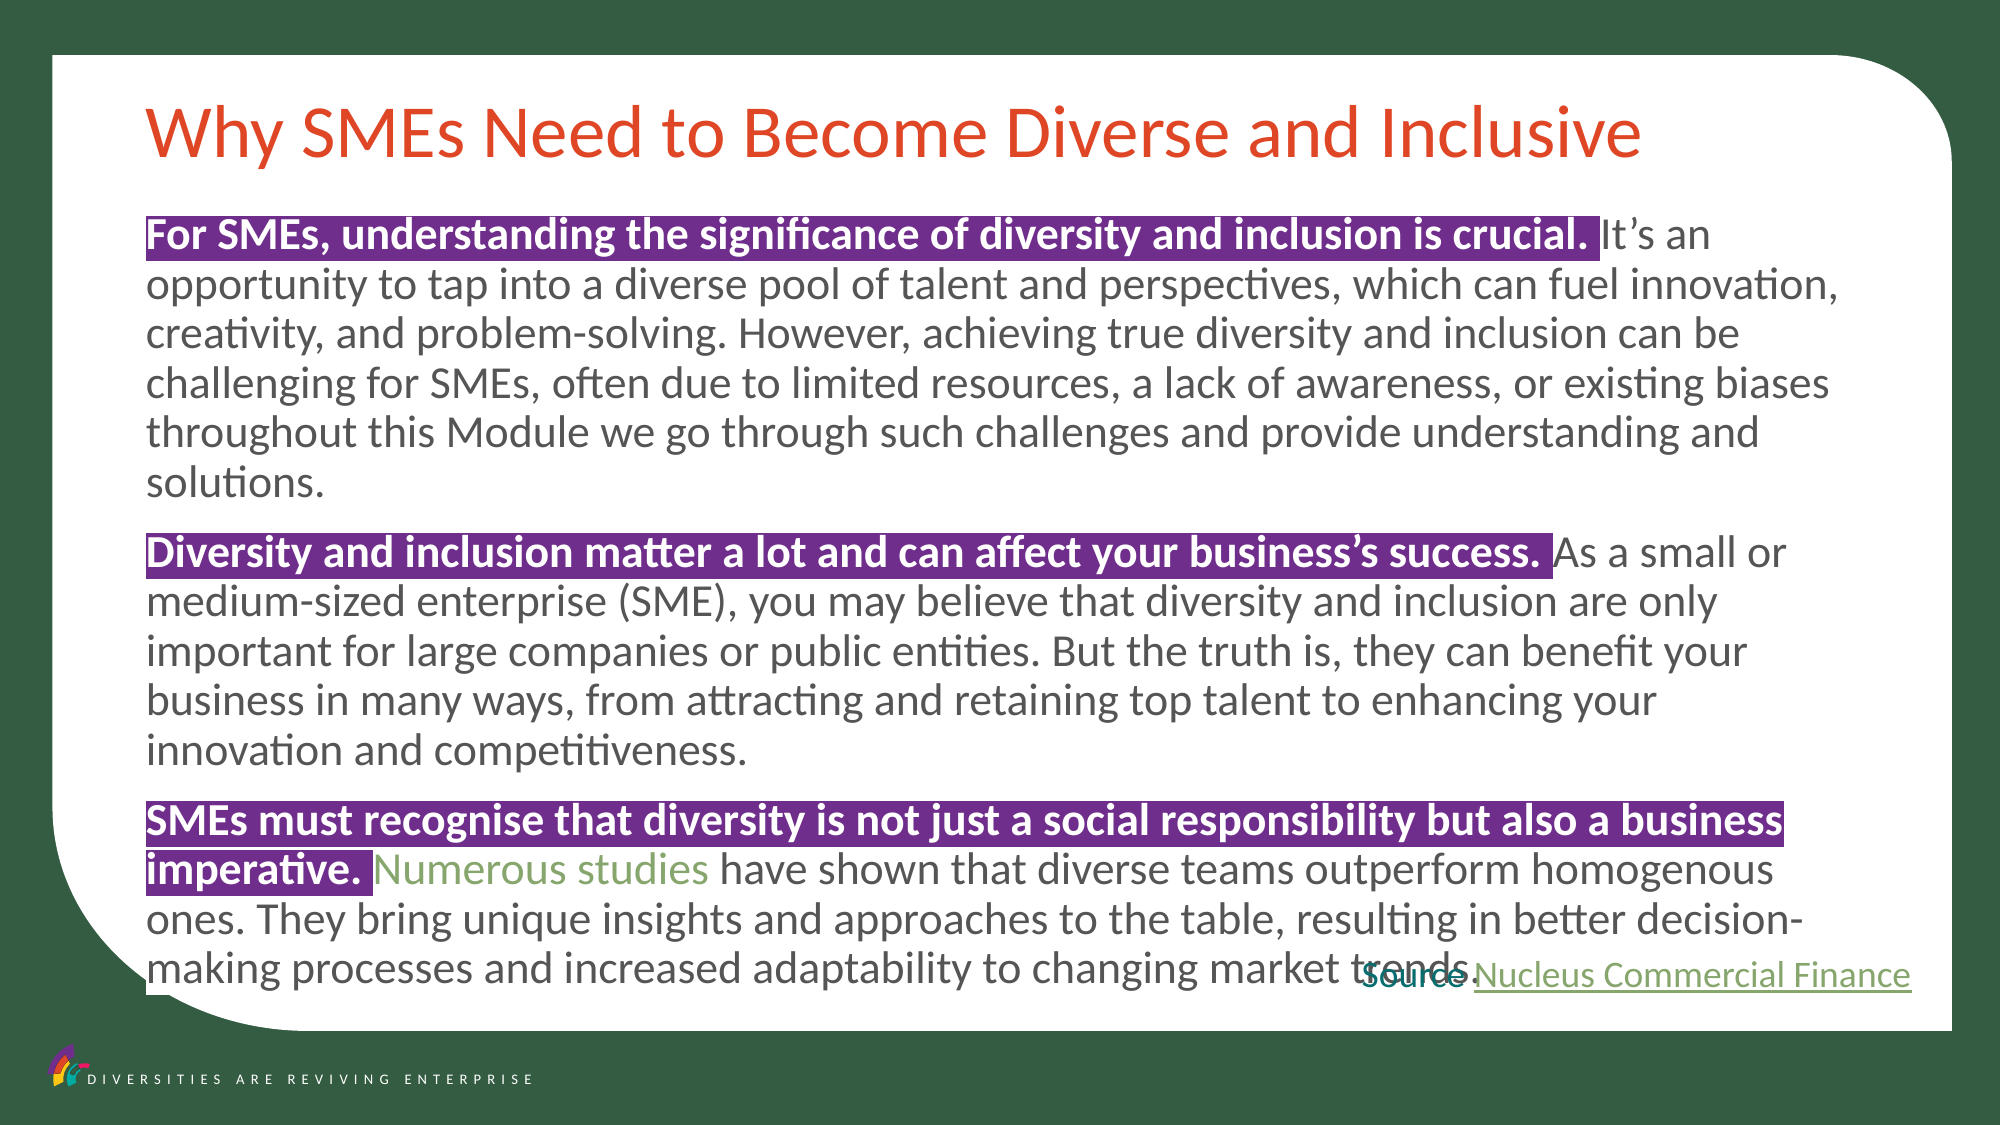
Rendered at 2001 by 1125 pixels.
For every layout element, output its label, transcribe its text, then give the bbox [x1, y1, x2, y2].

text_box Source Nucleus Commercial Finance [1346, 942, 1942, 1003]
list Why SMEs Need to Become Diverse and Inclusive [130, 85, 1869, 218]
list For SMEs, understanding the significance of diversity and inclusion is crucial. It’s an opportunity to tap into a diverse pool of talent and perspectives, which can fuel innovation, creativity, and problem-solving. However, achieving true diversity and inclusion can be challenging for SMEs, often due to limited resources, a lack of awareness, or existing biases throughout this Module we go through such challenges and provide understanding and solutions. Diversity and inclusion matter a lot and can affect your business’s success. As a small or medium-sized enterprise (SME), you may believe that diversity and inclusion are only important for large companies or public entities. But the truth is, they can benefit your business in many ways, from attracting and retaining top talent to enhancing your innovation and competitiveness. SMEs must recognise that diversity is not just a social responsibility but also a business imperative. Numerous studies have shown that diverse teams outperform homogenous ones. They bring unique insights and approaches to the table, resulting in better decision-making processes and increased adaptability to changing market trends. [130, 218, 1869, 835]
